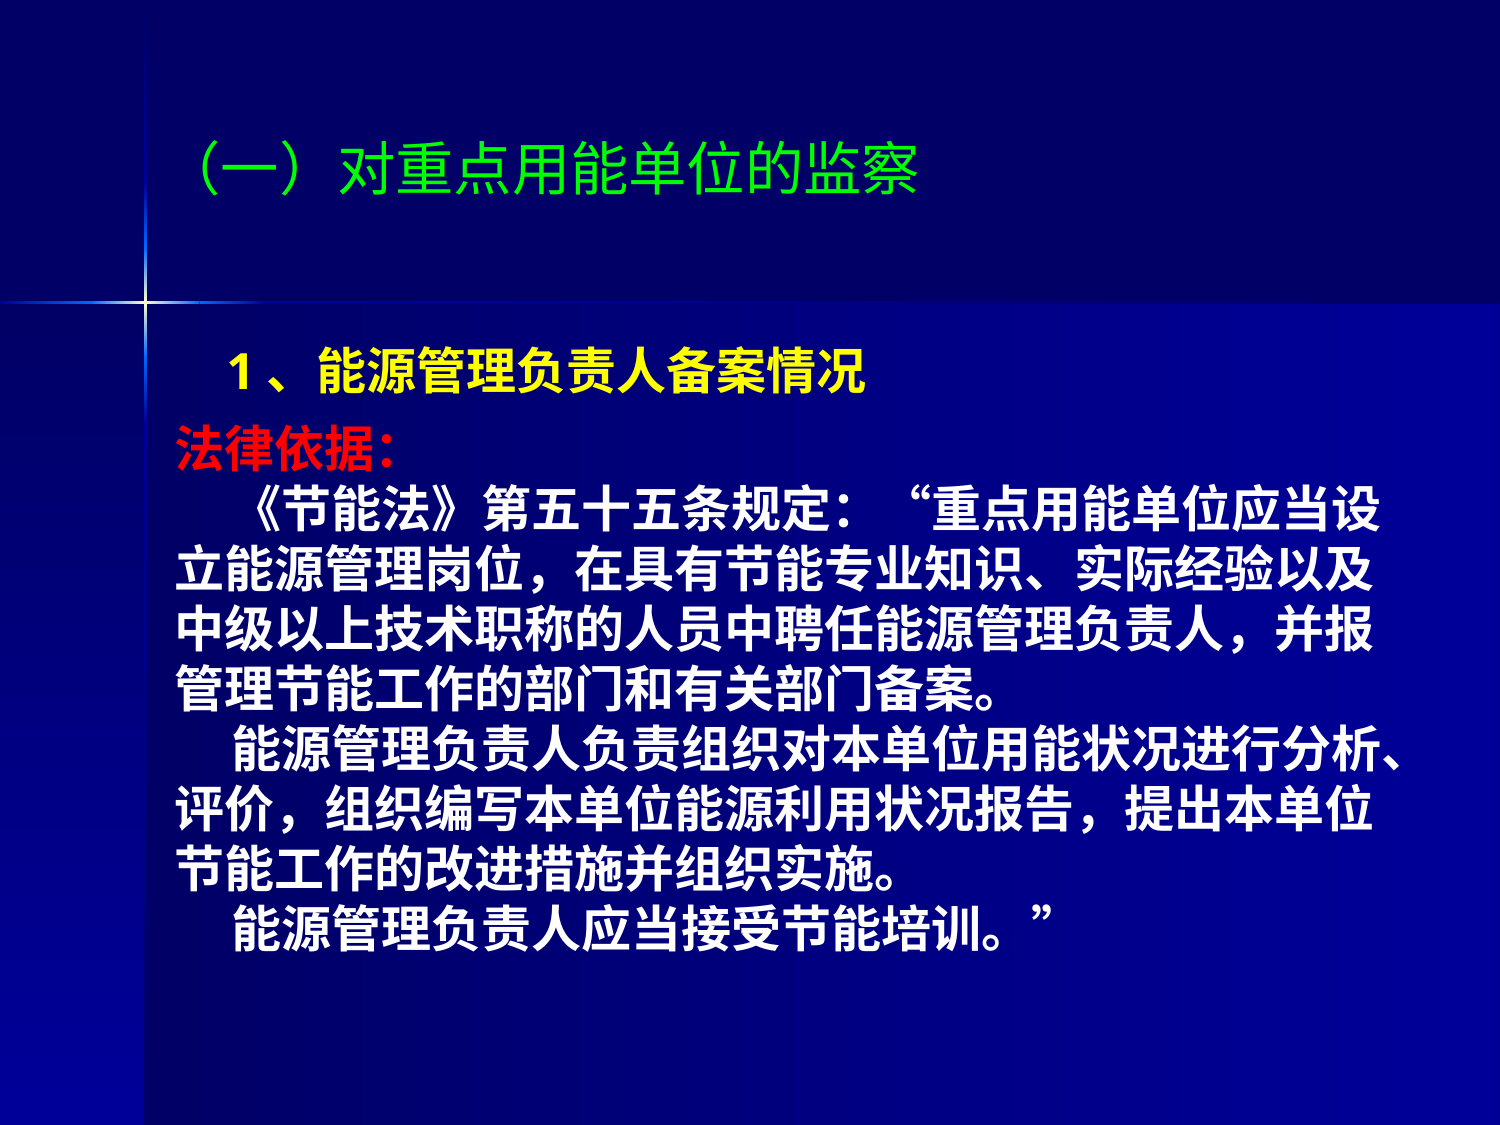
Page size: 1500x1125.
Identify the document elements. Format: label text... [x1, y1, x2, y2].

title （一）对重点用能单位的监察 [147, 49, 1436, 286]
list 1、能源管理负责人备案情况 法律依据： 《节能法》第五十五条规定：“重点用能单位应当设立能源管理岗位，在具有节能专业知识、实际经验以及中级以上技术职称的人员中聘任能源管理负责人，并报管理节能工作的部门和有关部门备案。 能源管理负责人负责组织对本单位用能状况进行分析、评价，组织编写本单位能源利用状况报告，提出本单位节能工作的改进措施并组织实施。 能源管理负责人应当接受节能培训。” [159, 314, 1400, 1012]
